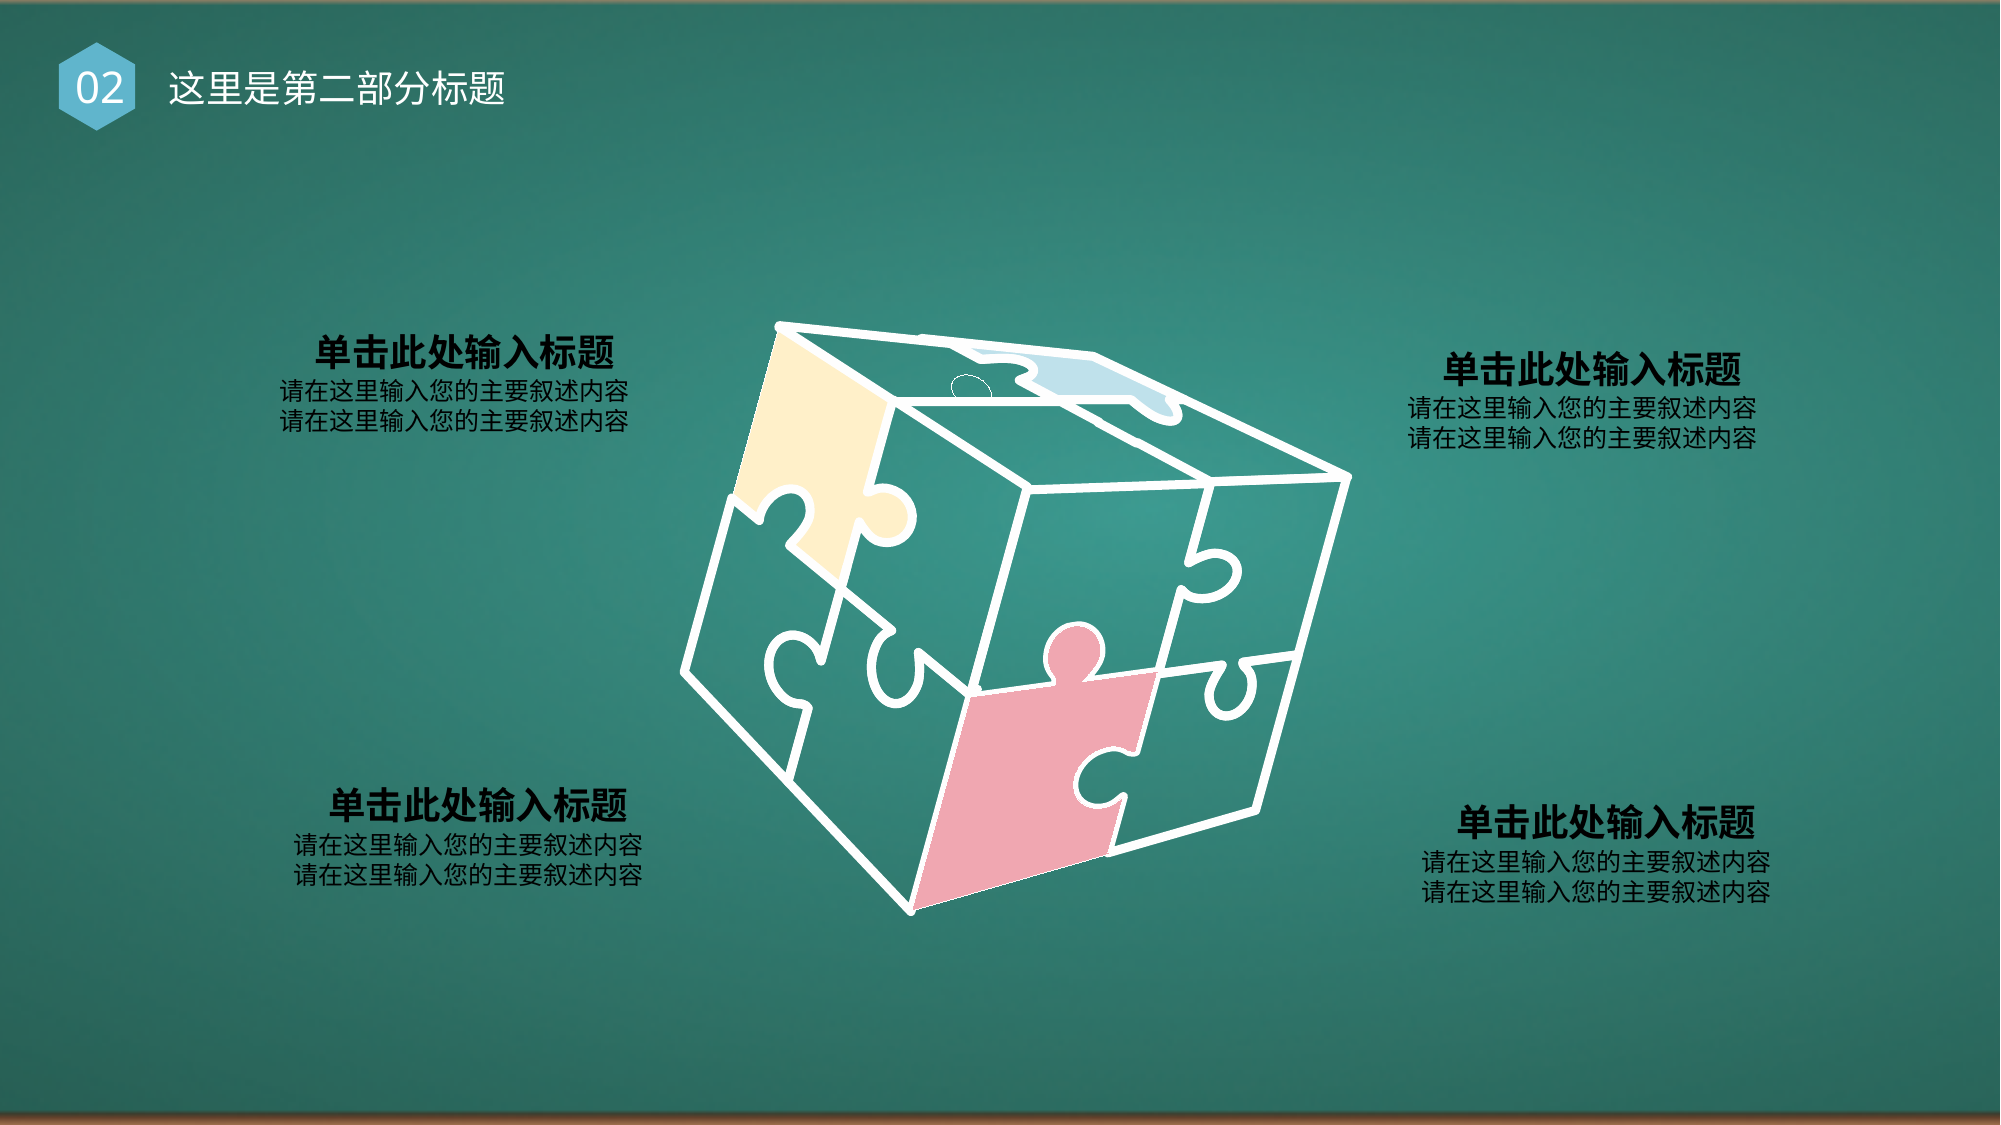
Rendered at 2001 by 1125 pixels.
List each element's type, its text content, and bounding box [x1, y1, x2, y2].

picture [0, 0, 2000, 1125]
text_box [975, 479, 1232, 696]
text_box [79, 42, 114, 52]
text_box [911, 625, 1159, 911]
text_box 单击此处输入标题 请在这里输入您的主要叙述内容 请在这里输入您的主要叙述内容 [265, 308, 646, 529]
text_box [774, 321, 1064, 407]
text_box 单击此处输入标题 请在这里输入您的主要叙述内容 请在这里输入您的主要叙述内容 [278, 762, 659, 982]
text_box [836, 395, 1032, 709]
text_box 单击此处输入标题 请在这里输入您的主要叙述内容 请在这里输入您的主要叙述内容 [1393, 325, 1773, 546]
text_box [918, 333, 1190, 426]
text_box 02 [60, 52, 153, 120]
text_box [733, 333, 907, 578]
text_box 这里是第二部分标题 [148, 54, 654, 120]
text_box [914, 405, 1206, 485]
text_box [1074, 657, 1303, 858]
text_box [774, 598, 968, 916]
text_box [1069, 396, 1348, 478]
text_box 单击此处输入标题 请在这里输入您的主要叙述内容 请在这里输入您的主要叙述内容 [1406, 779, 1787, 999]
text_box [679, 484, 843, 786]
text_box [78, 120, 116, 131]
text_box [1152, 472, 1352, 721]
